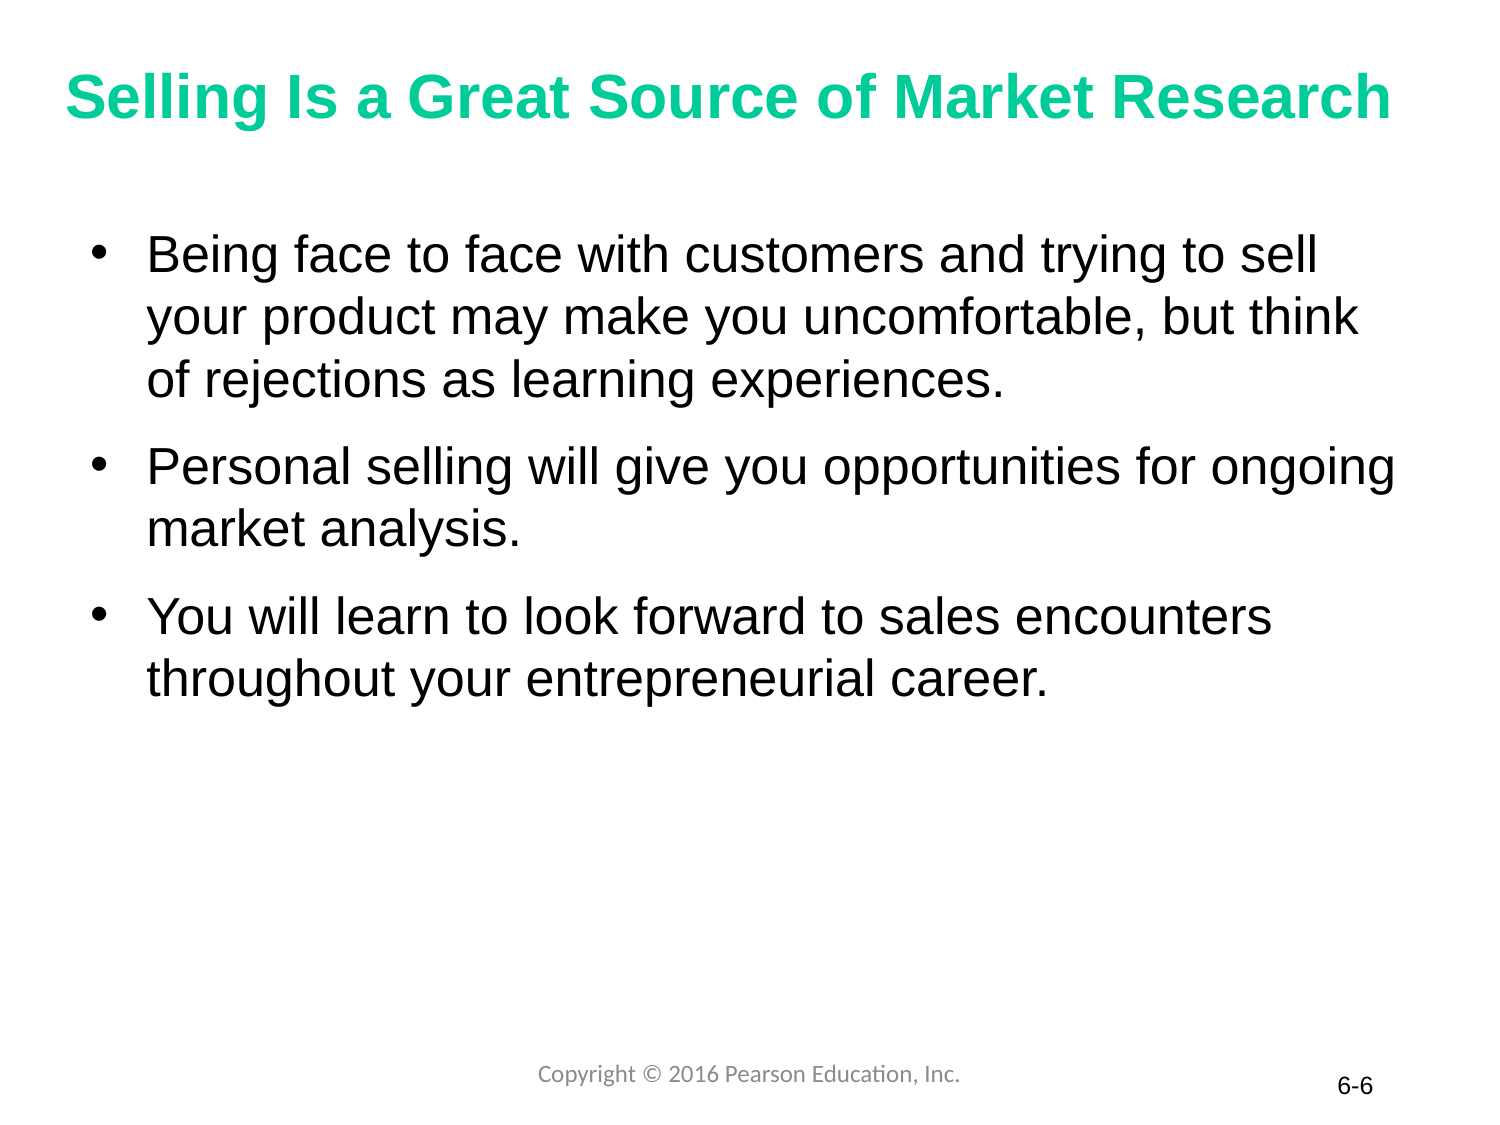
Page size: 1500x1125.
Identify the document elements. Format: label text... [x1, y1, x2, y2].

title Selling Is a Great Source of Market Research [50, 0, 1460, 188]
footer Copyright © 2016 Pearson Education, Inc. [512, 1042, 988, 1103]
list Being face to face with customers and trying to sell your product may make you uncomfortable, but think of rejections as learning experiences. Personal selling will give you opportunities for ongoing market analysis. You will learn to look forward to sales encounters throughout your entrepreneurial career. [75, 212, 1425, 955]
